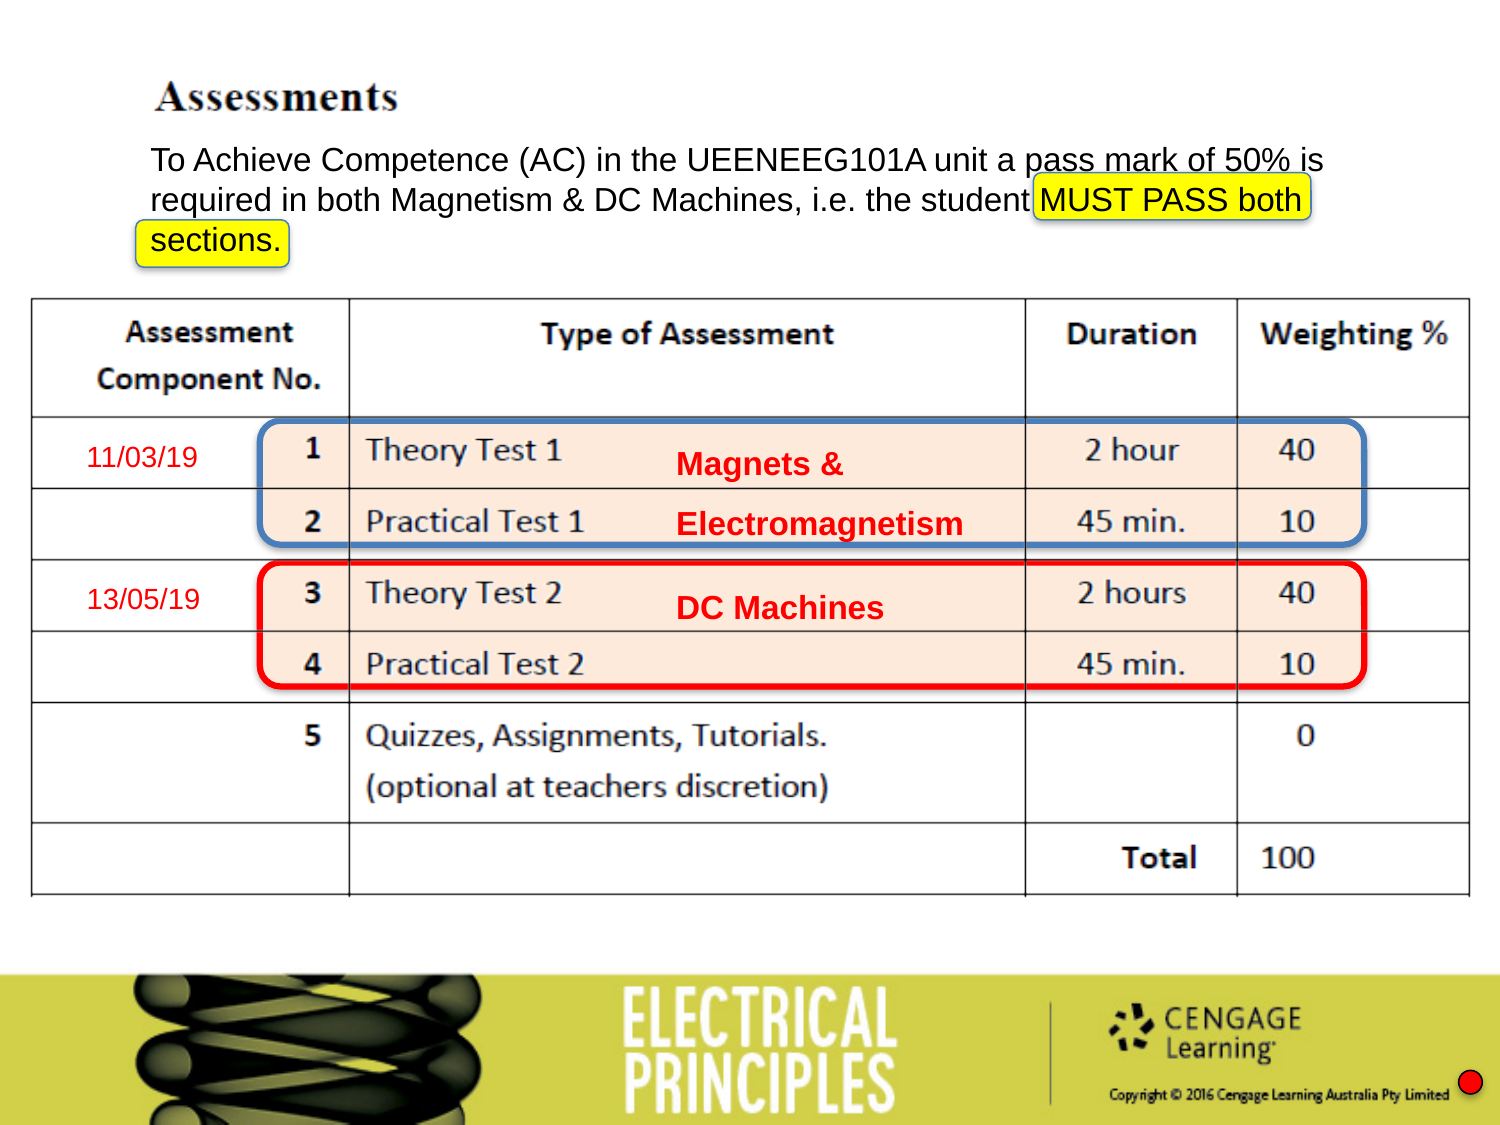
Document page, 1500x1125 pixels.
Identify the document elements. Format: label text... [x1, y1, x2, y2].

text_box [1457, 1069, 1484, 1095]
text_box To Achieve Competence (AC) in the UEENEEG101A unit a pass mark of 50% is required in both Magnetism & DC Machines, i.e. the student MUST PASS both sections. [135, 130, 1376, 266]
picture [0, 0, 1500, 1125]
